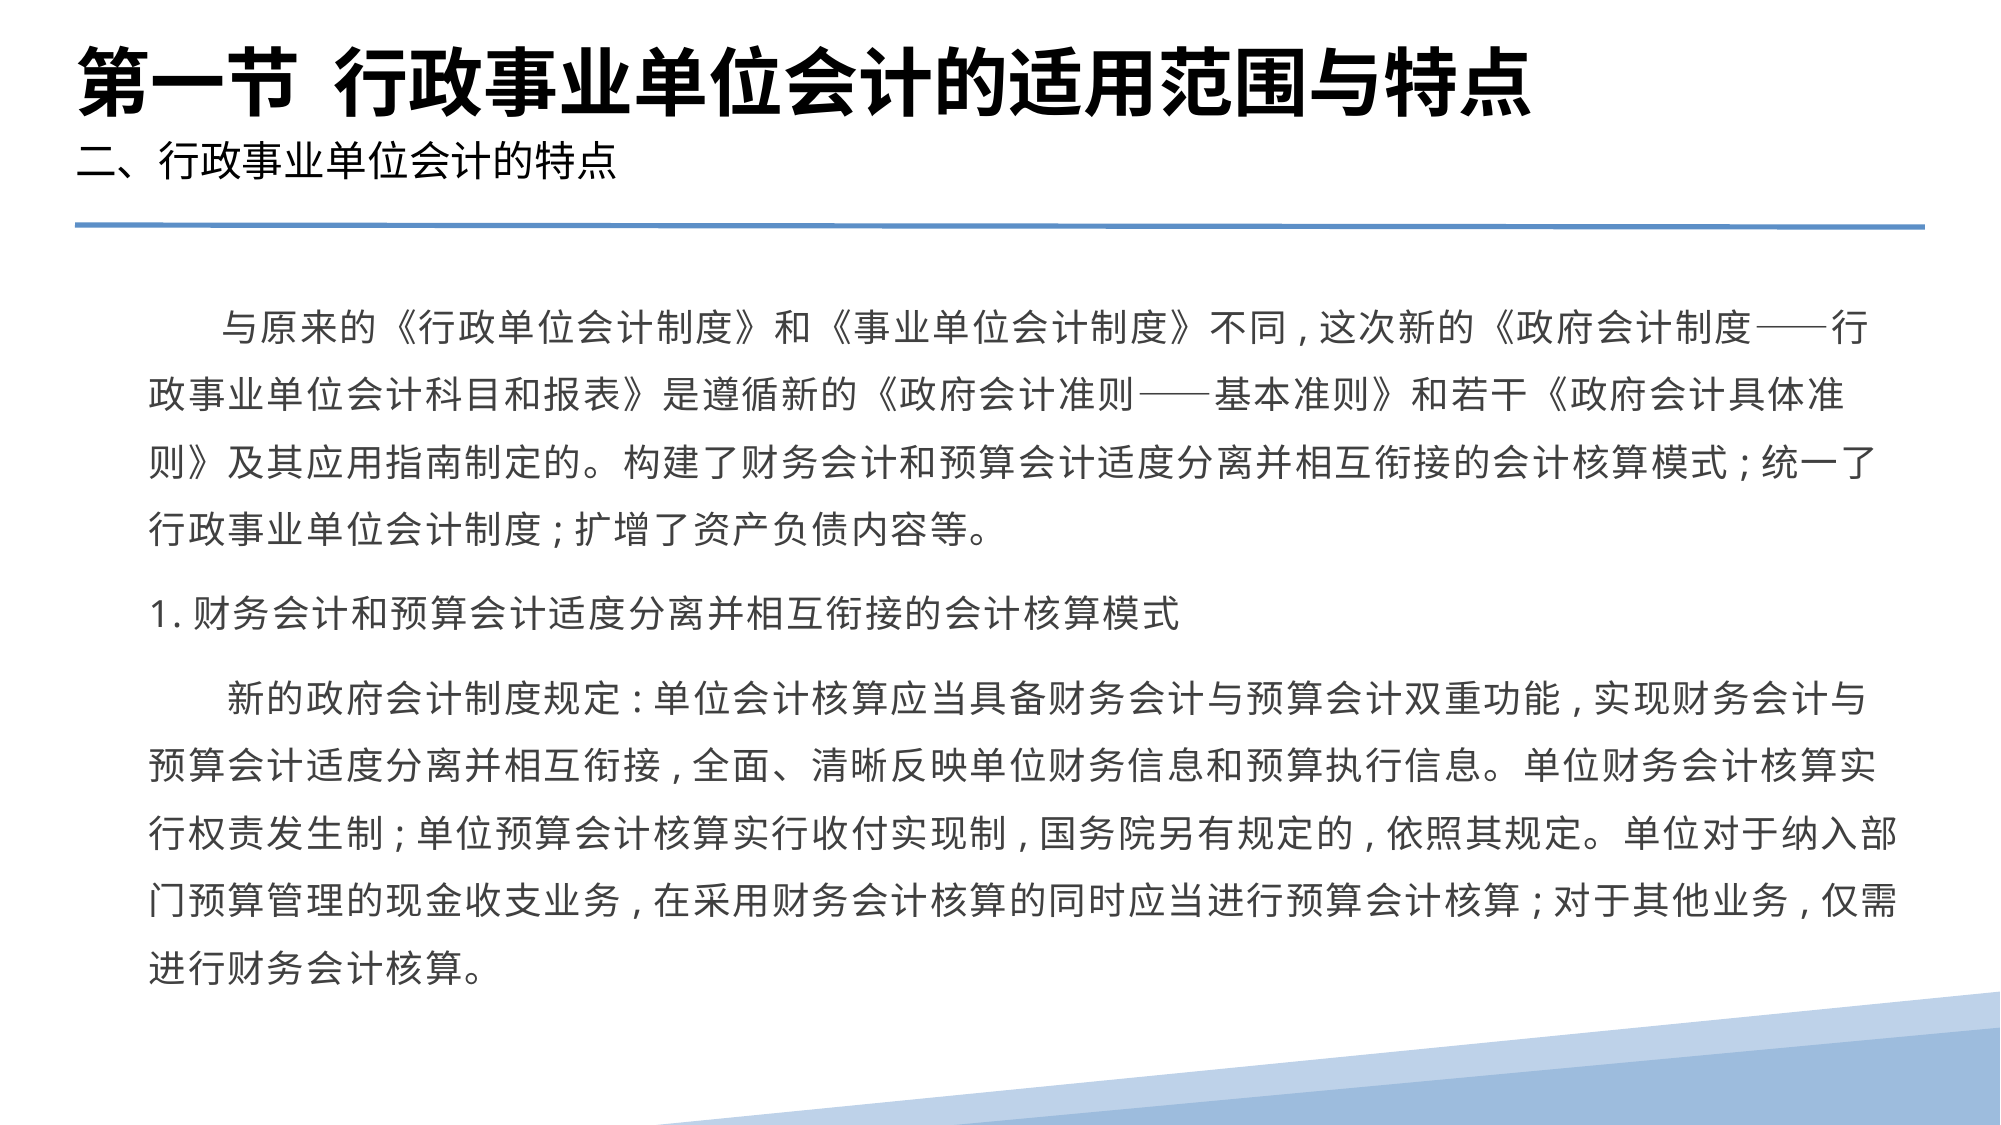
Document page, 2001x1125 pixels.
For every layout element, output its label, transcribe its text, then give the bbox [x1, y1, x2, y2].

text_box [74, 224, 1925, 228]
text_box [656, 991, 2000, 1125]
text_box 第一节 行政事业单位会计的适用范围与特点 [75, 24, 1925, 124]
text_box 二、行政事业单位会计的特点 [75, 124, 1925, 200]
text_box 与原来的《行政单位会计制度》和《事业单位会计制度》不同,这次新的《政府会计制度——行政事业单位会计科目和报表》是遵循新的《政府会计准则——基本准则》和若干《政府会计具体准则》及其应用指南制定的。构建了财务会计和预算会计适度分离并相互衔接的会计核算模式;统一了行政事业单位会计制度;扩增了资产负债内容等。 1.财务会计和预算会计适度分离并相互衔接的会计核算模式 新的政府会计制度规定:单位会计核算应当具备财务会计与预算会计双重功能,实现财务会计与预算会计适度分离并相互衔接,全面、清晰反映单位财务信息和预算执行信息。单位财务会计核算实行权责发生制;单位预算会计核算实行收付实现制,国务院另有规定的,依照其规定。单位对于纳入部门预算管理的现金收支业务,在采用财务会计核算的同时应当进行预算会计核算;对于其他业务,仅需进行财务会计核算。 [138, 228, 1912, 1043]
